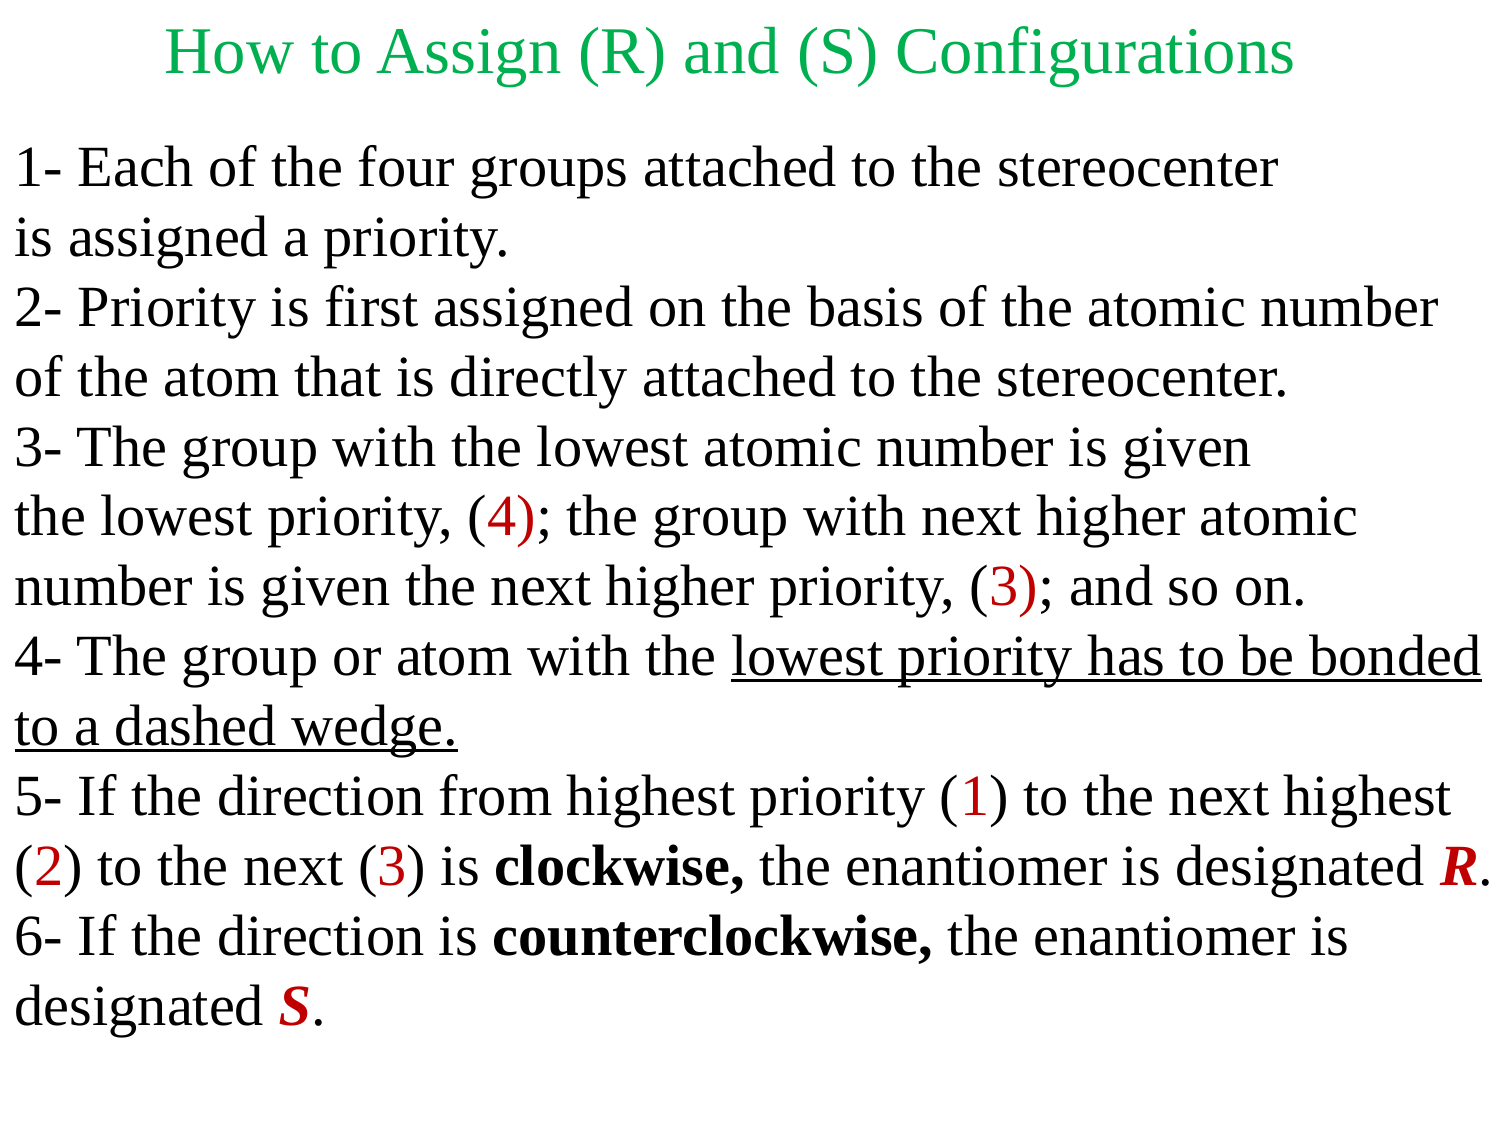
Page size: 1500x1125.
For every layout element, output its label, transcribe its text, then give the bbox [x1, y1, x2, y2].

text_box How to Assign (R) and (S) Configurations [150, 0, 1500, 95]
text_box 1- Each of the four groups attached to the stereocenter is assigned a priority. 2- Priority is first assigned on the basis of the atomic number of the atom that is directly attached to the stereocenter. 3- The group with the lowest atomic number is given the lowest priority, (4); the group with next higher atomic number is given the next higher priority, (3); and so on. 4- The group or atom with the lowest priority has to be bonded to a dashed wedge. 5- If the direction from highest priority (1) to the next highest (2) to the next (3) is clockwise, the enantiomer is designated R. 6- If the direction is counterclockwise, the enantiomer is designated S. [0, 120, 1500, 1045]
